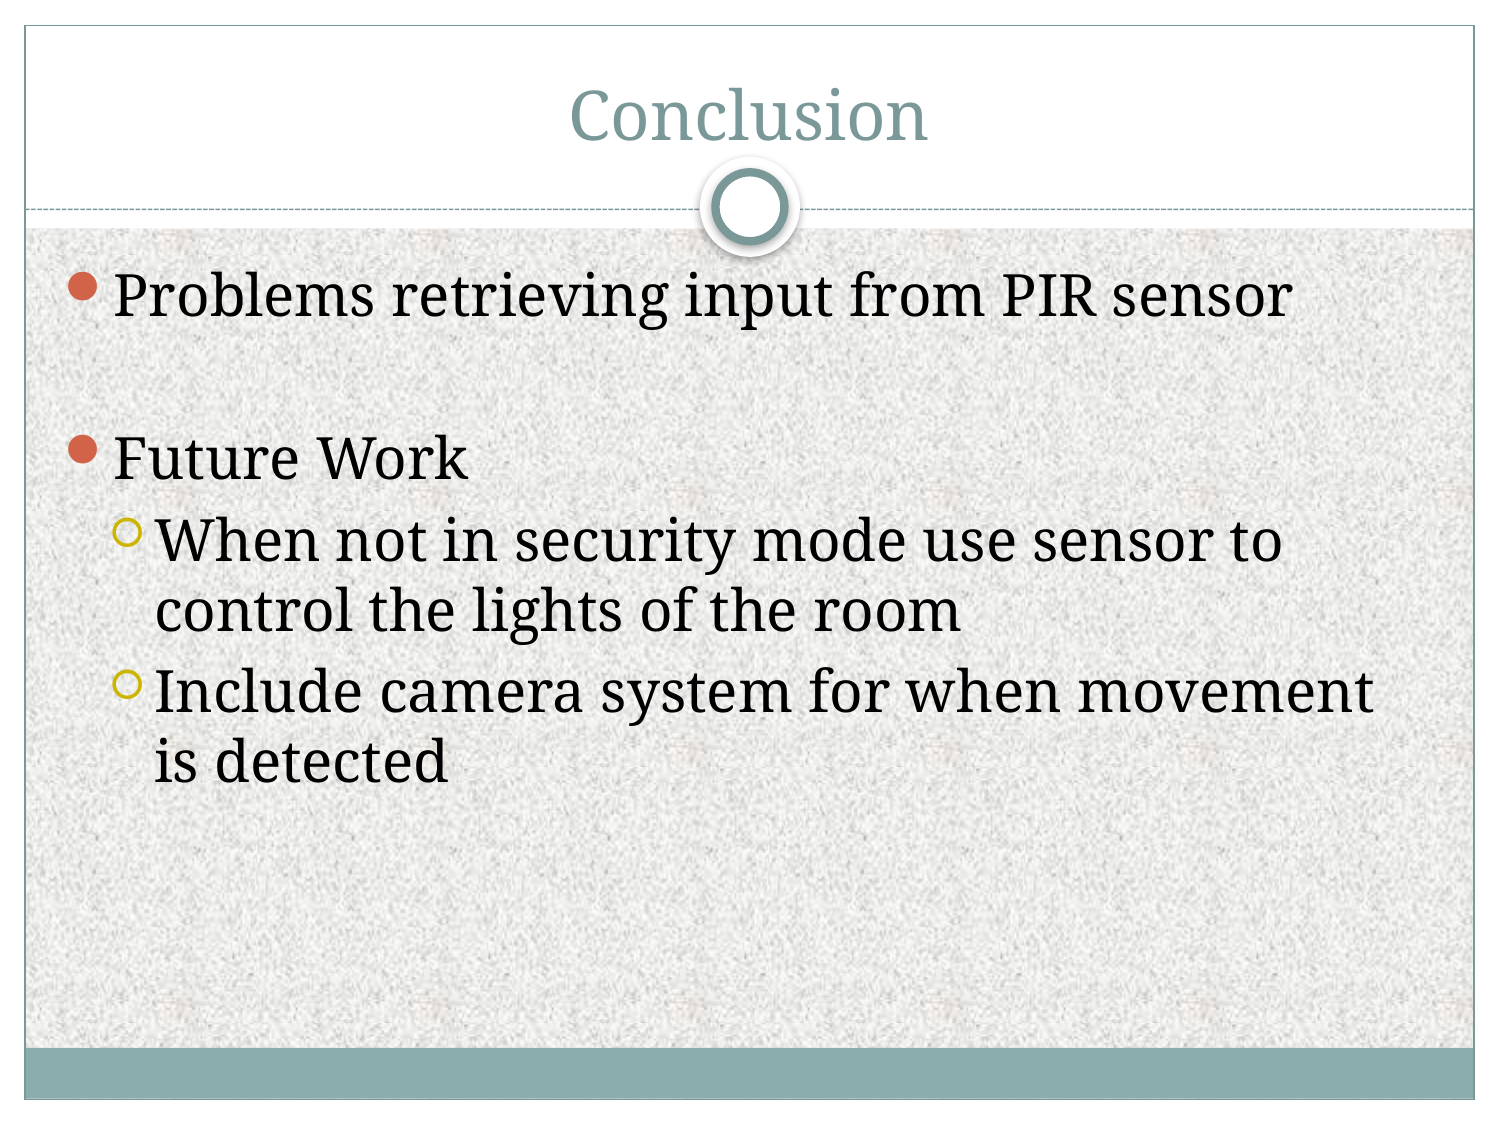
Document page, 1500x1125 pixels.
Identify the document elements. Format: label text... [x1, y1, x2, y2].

list Problems retrieving input from PIR sensor Future Work When not in security mode use sensor to control the lights of the room Include camera system for when movement is detected [49, 250, 1445, 1001]
title Conclusion [49, 37, 1450, 162]
picture [26, 229, 1473, 1047]
